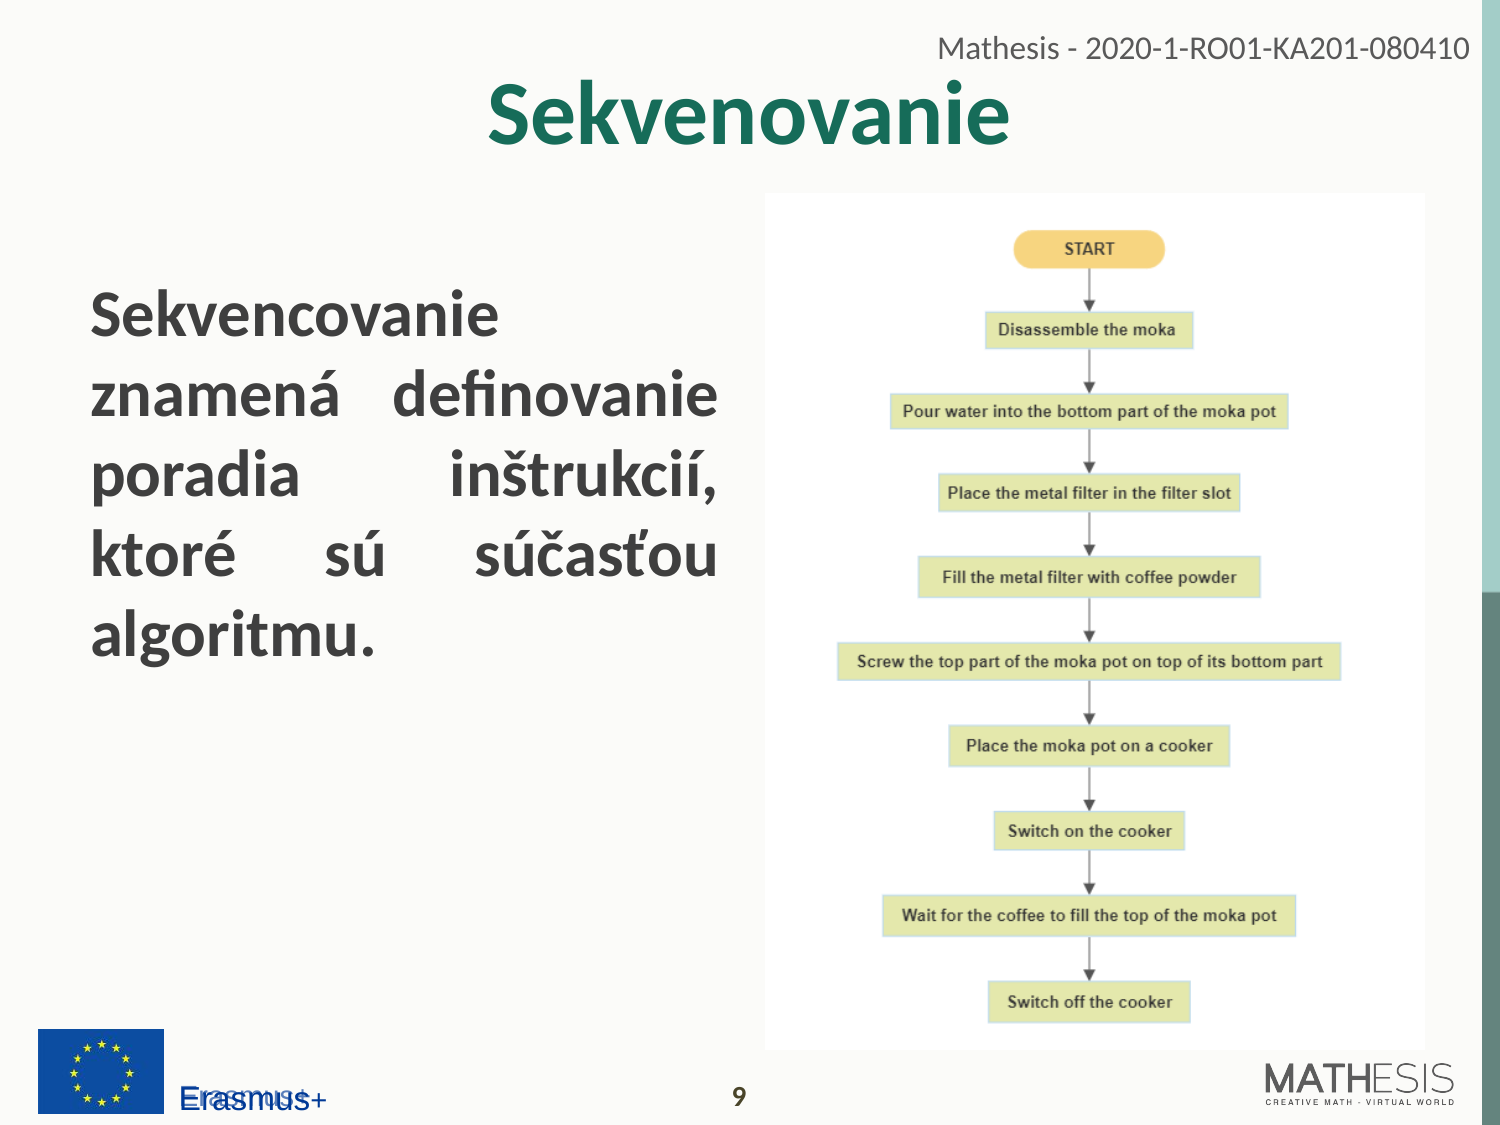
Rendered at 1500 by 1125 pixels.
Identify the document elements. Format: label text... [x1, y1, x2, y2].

picture [38, 1029, 164, 1114]
title Sekvenovanie [75, 45, 1425, 233]
list Sekvencovanie znamená definovanie poradia inštrukcií, ktoré sú súčasťou algoritmu. [75, 262, 735, 1005]
picture [765, 193, 1426, 1050]
